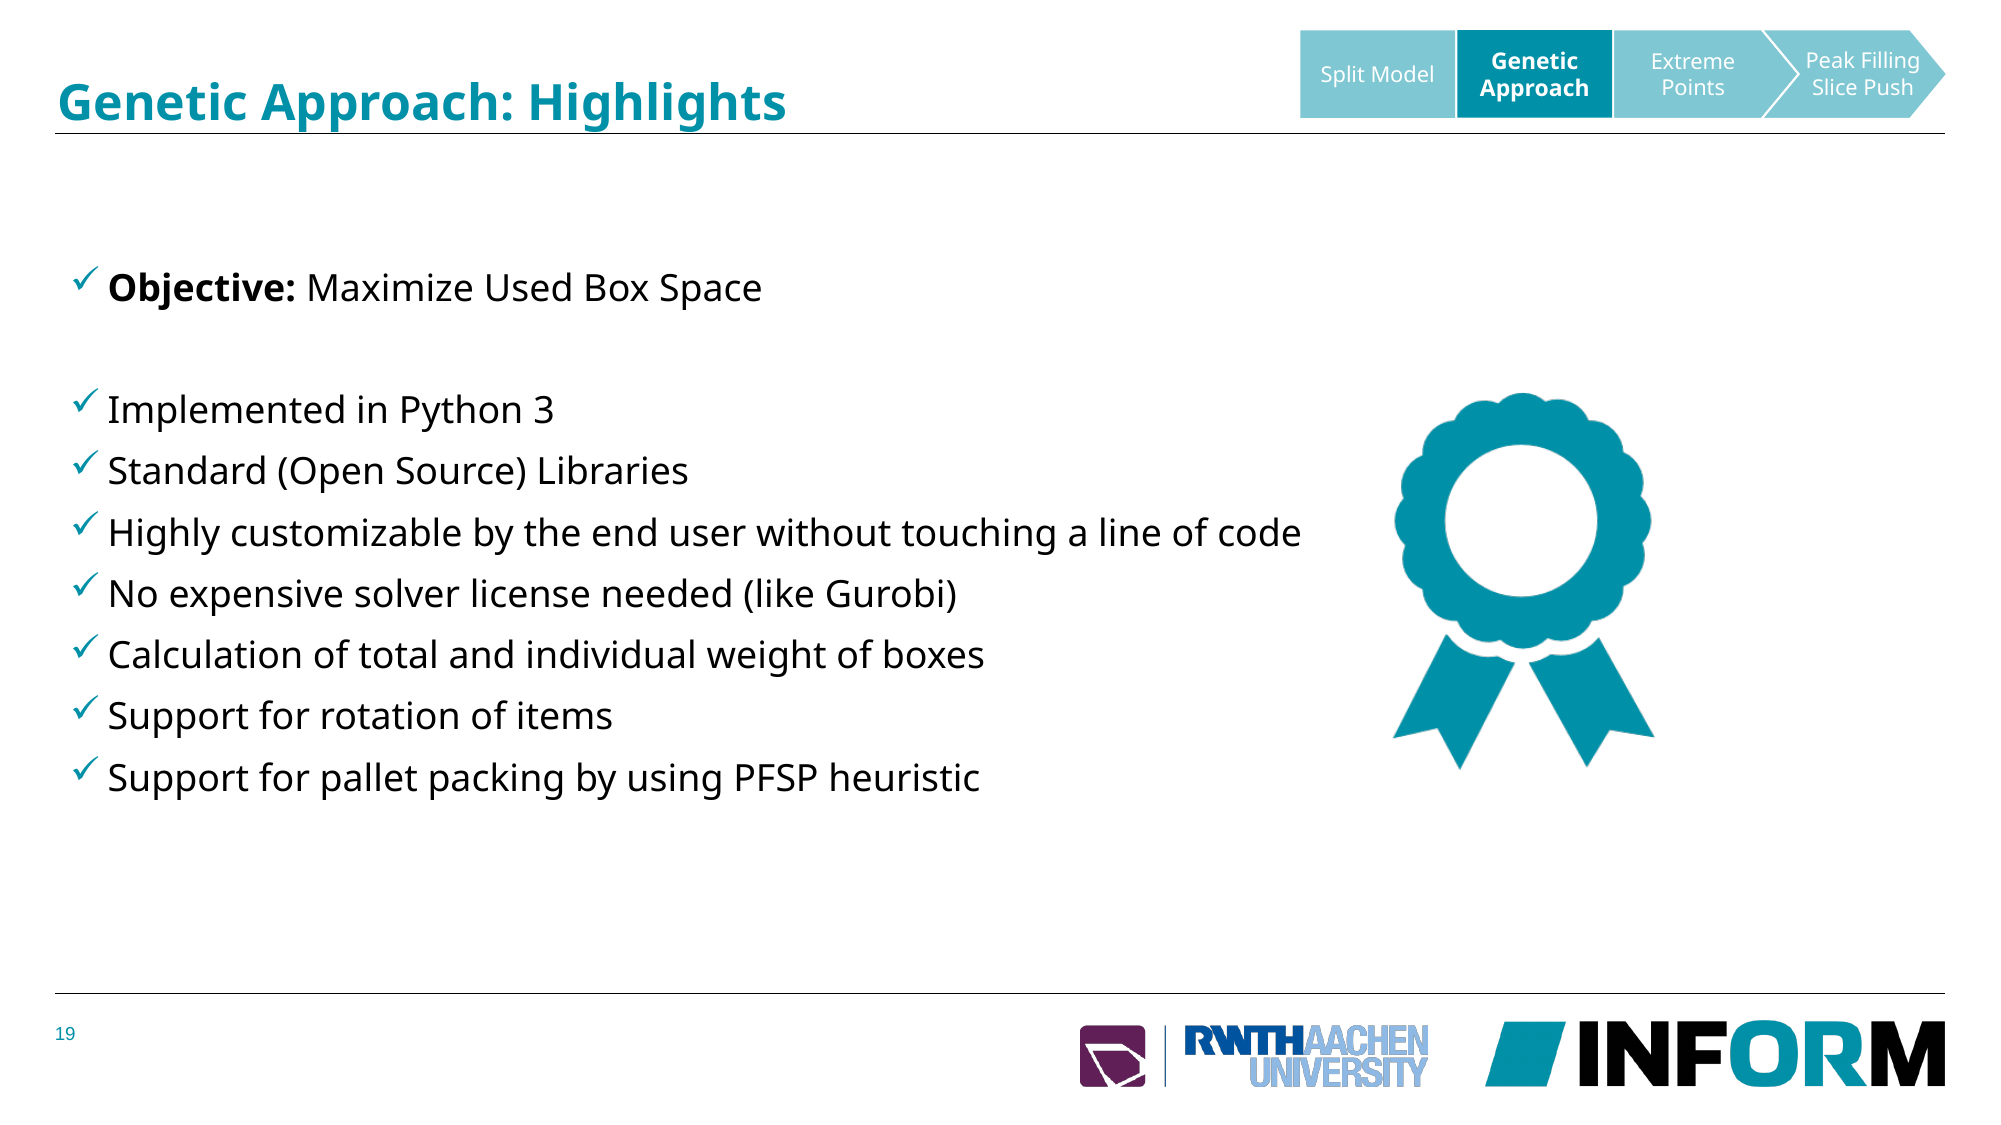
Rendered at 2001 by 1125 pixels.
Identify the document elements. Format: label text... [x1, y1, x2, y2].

picture [1485, 1020, 1945, 1087]
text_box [1300, 29, 1948, 119]
title Genetic Approach: Highlights [42, 70, 1948, 143]
picture [1311, 370, 1734, 792]
list Objective: Maximize Used Box Space Implemented in Python 3 Standard (Open Source) Libraries Highly customizable by the end user without touching a line of code No expensive solver license needed (like Gurobi) Calculation of total and individual weight of boxes Support for rotation of items Support for pallet packing by using PFSP heuristic [55, 161, 1948, 968]
picture [1080, 1025, 1428, 1087]
